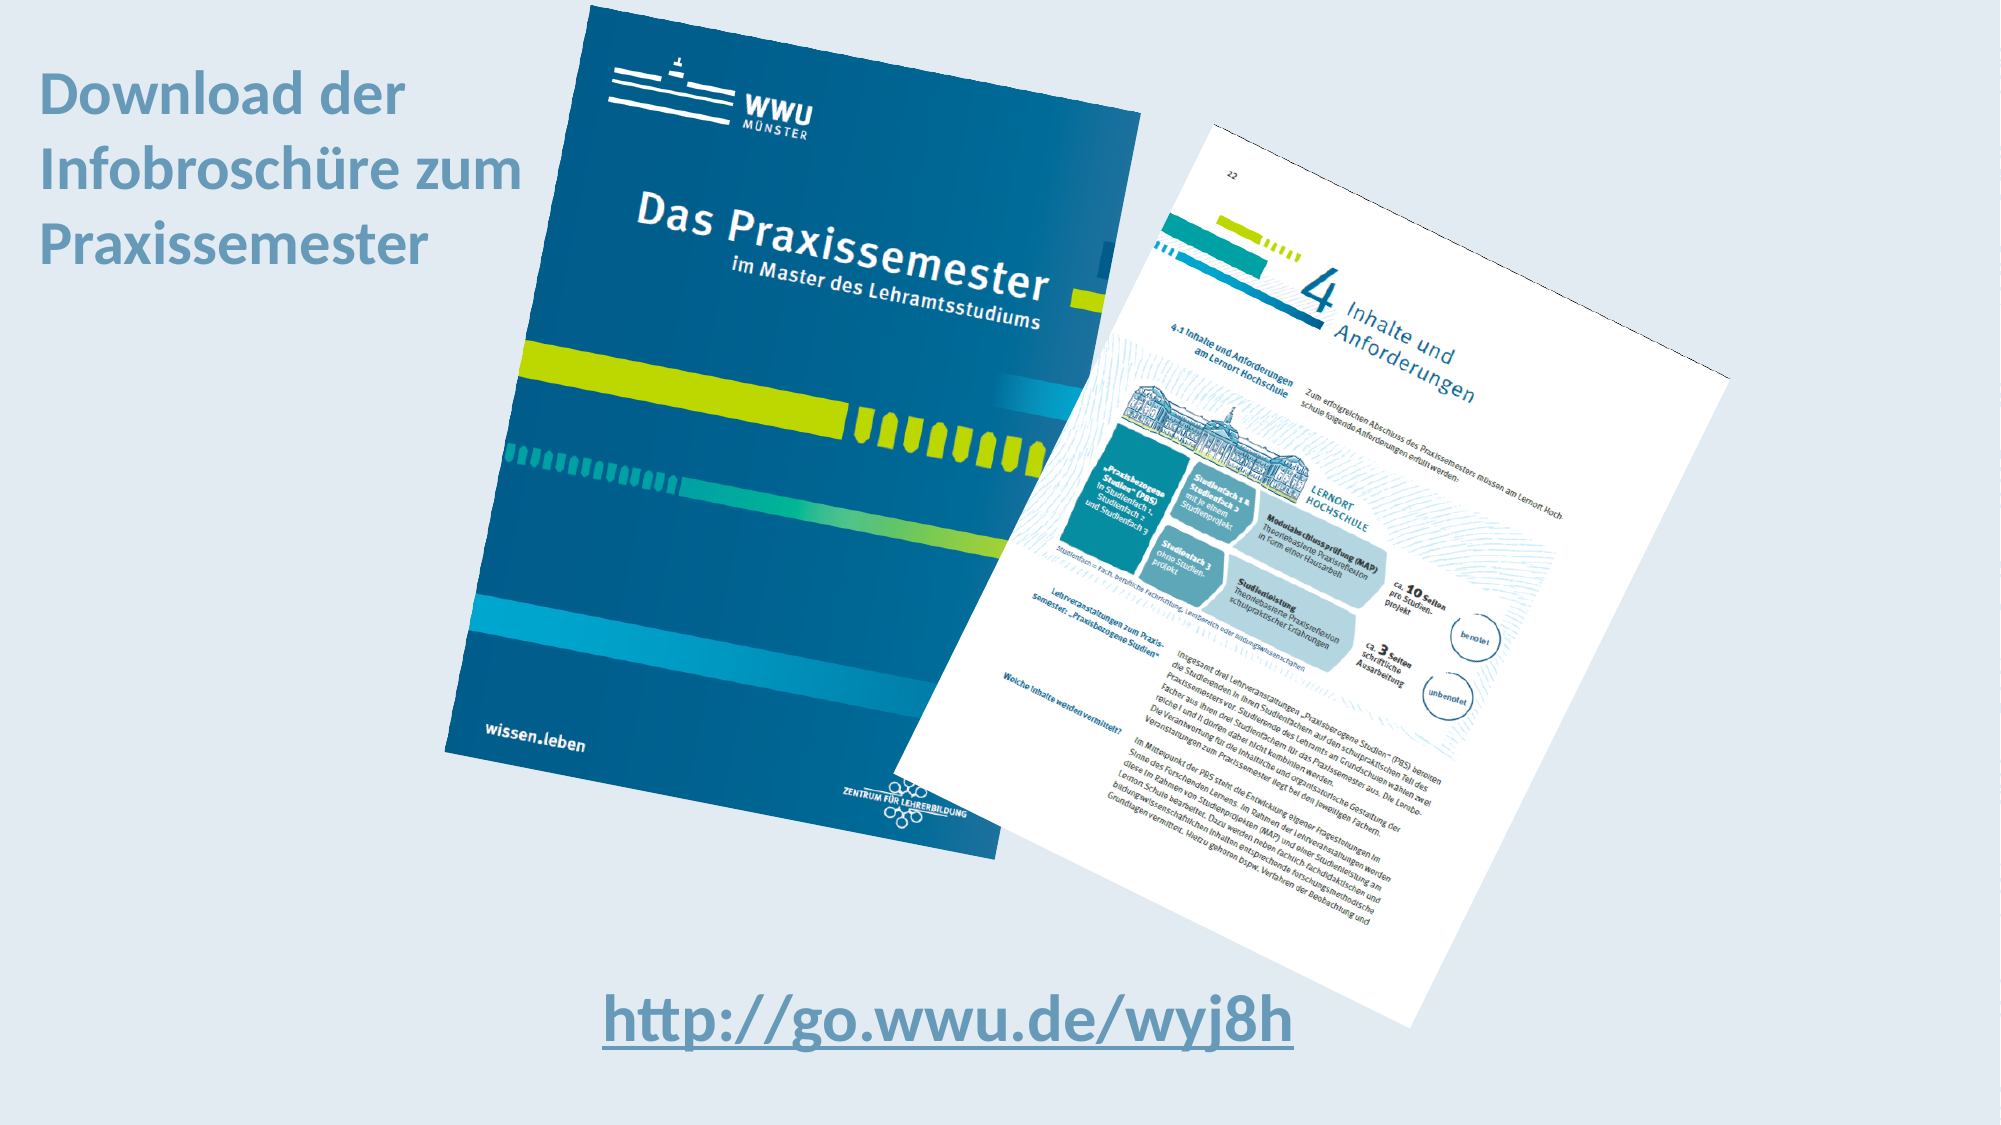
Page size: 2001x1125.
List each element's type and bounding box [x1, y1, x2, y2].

text_box [0, 0, 2000, 1125]
